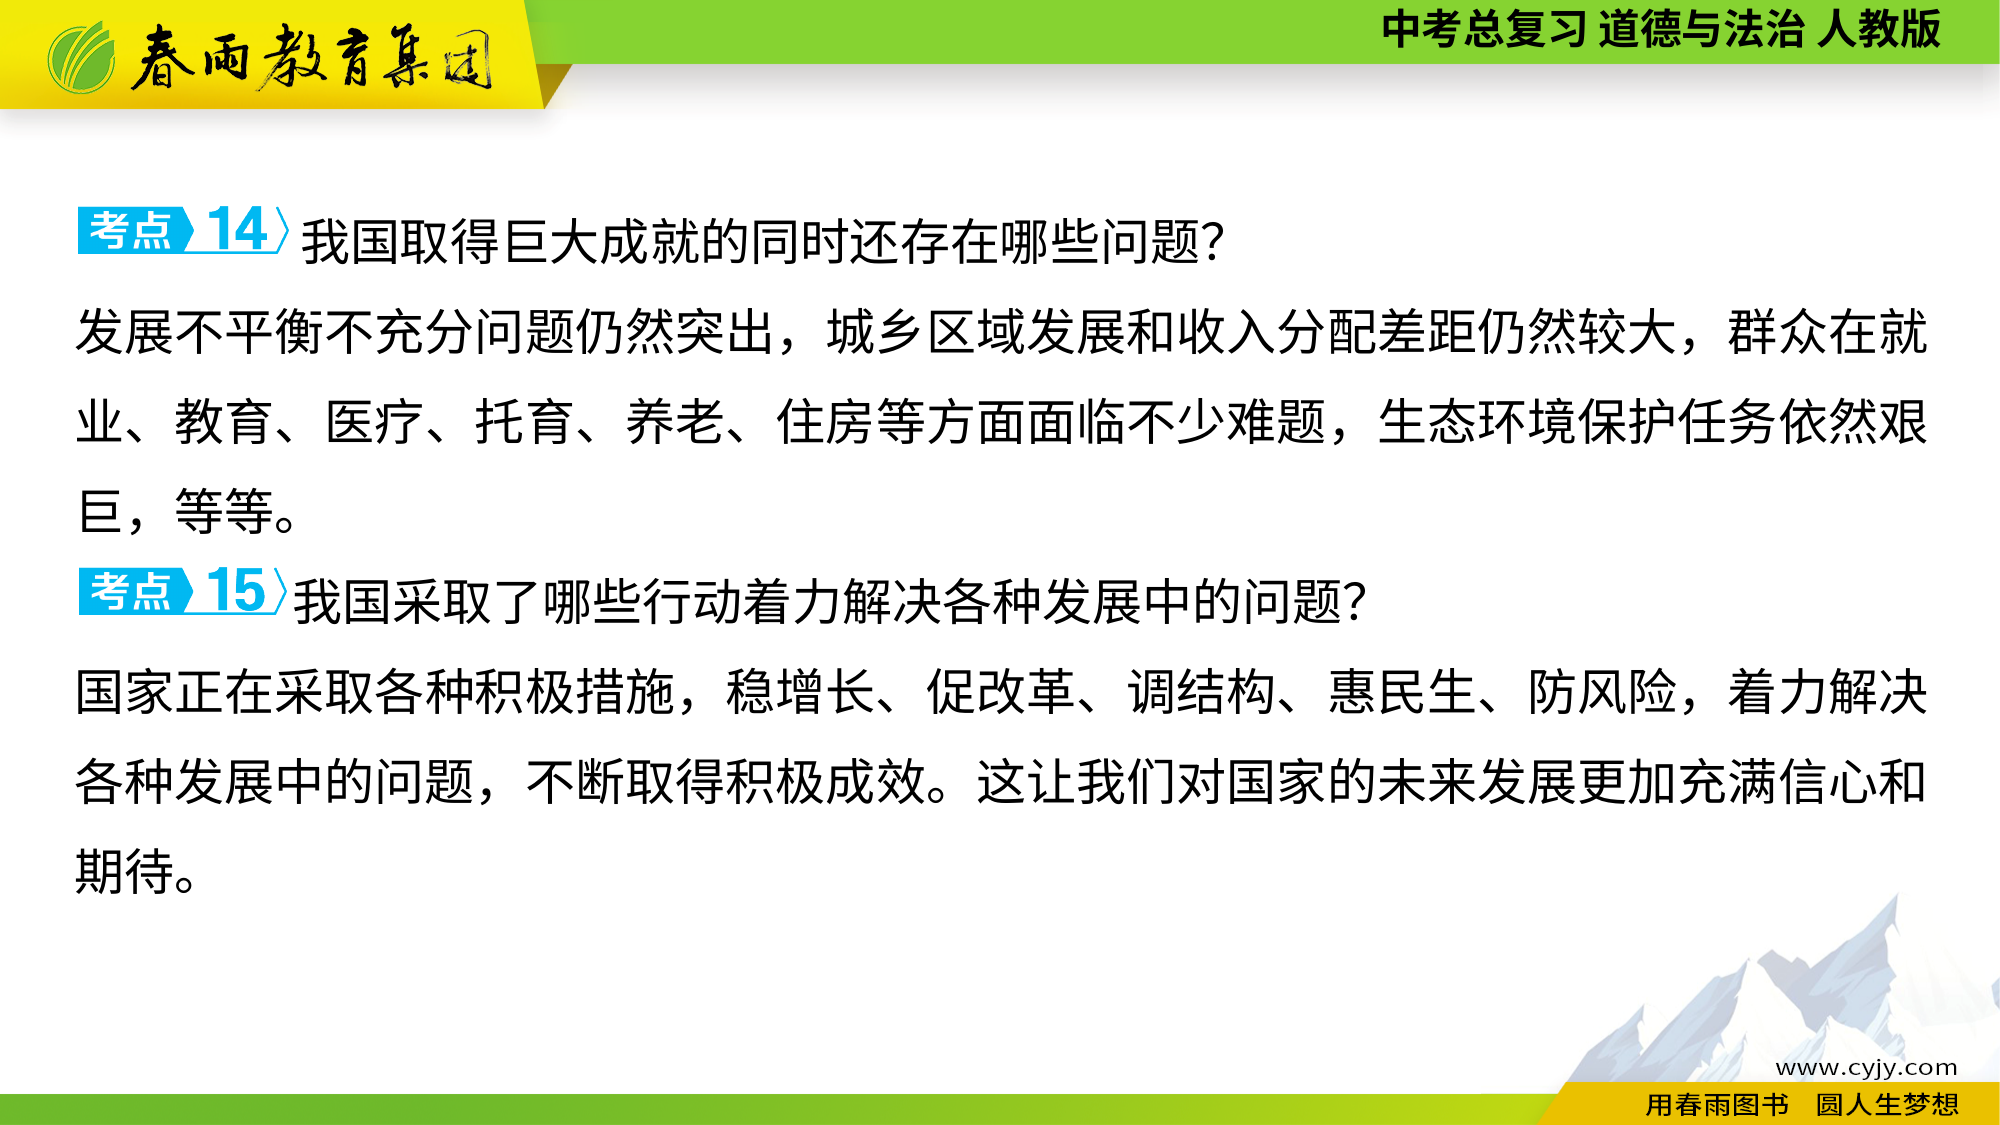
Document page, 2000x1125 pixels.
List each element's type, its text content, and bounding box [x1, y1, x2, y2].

list 我国取得巨大成就的同时还存在哪些问题？ 发展不平衡不充分问题仍然突出，城乡区域发展和收入分配差距仍然较大，群众在就业、教育、医疗、托育、养老、住房等方面面临不少难题，生态环境保护任务依然艰巨，等等。 我国采取了哪些行动着力解决各种发展中的问题？ 国家正在采取各种积极措施，稳增长、促改革、调结构、惠民生、防风险，着力解决各种发展中的问题，不断取得积极成效。这让我们对国家的未来发展更加充满信心和期待。 [59, 172, 1944, 915]
picture [0, 0, 2000, 1125]
